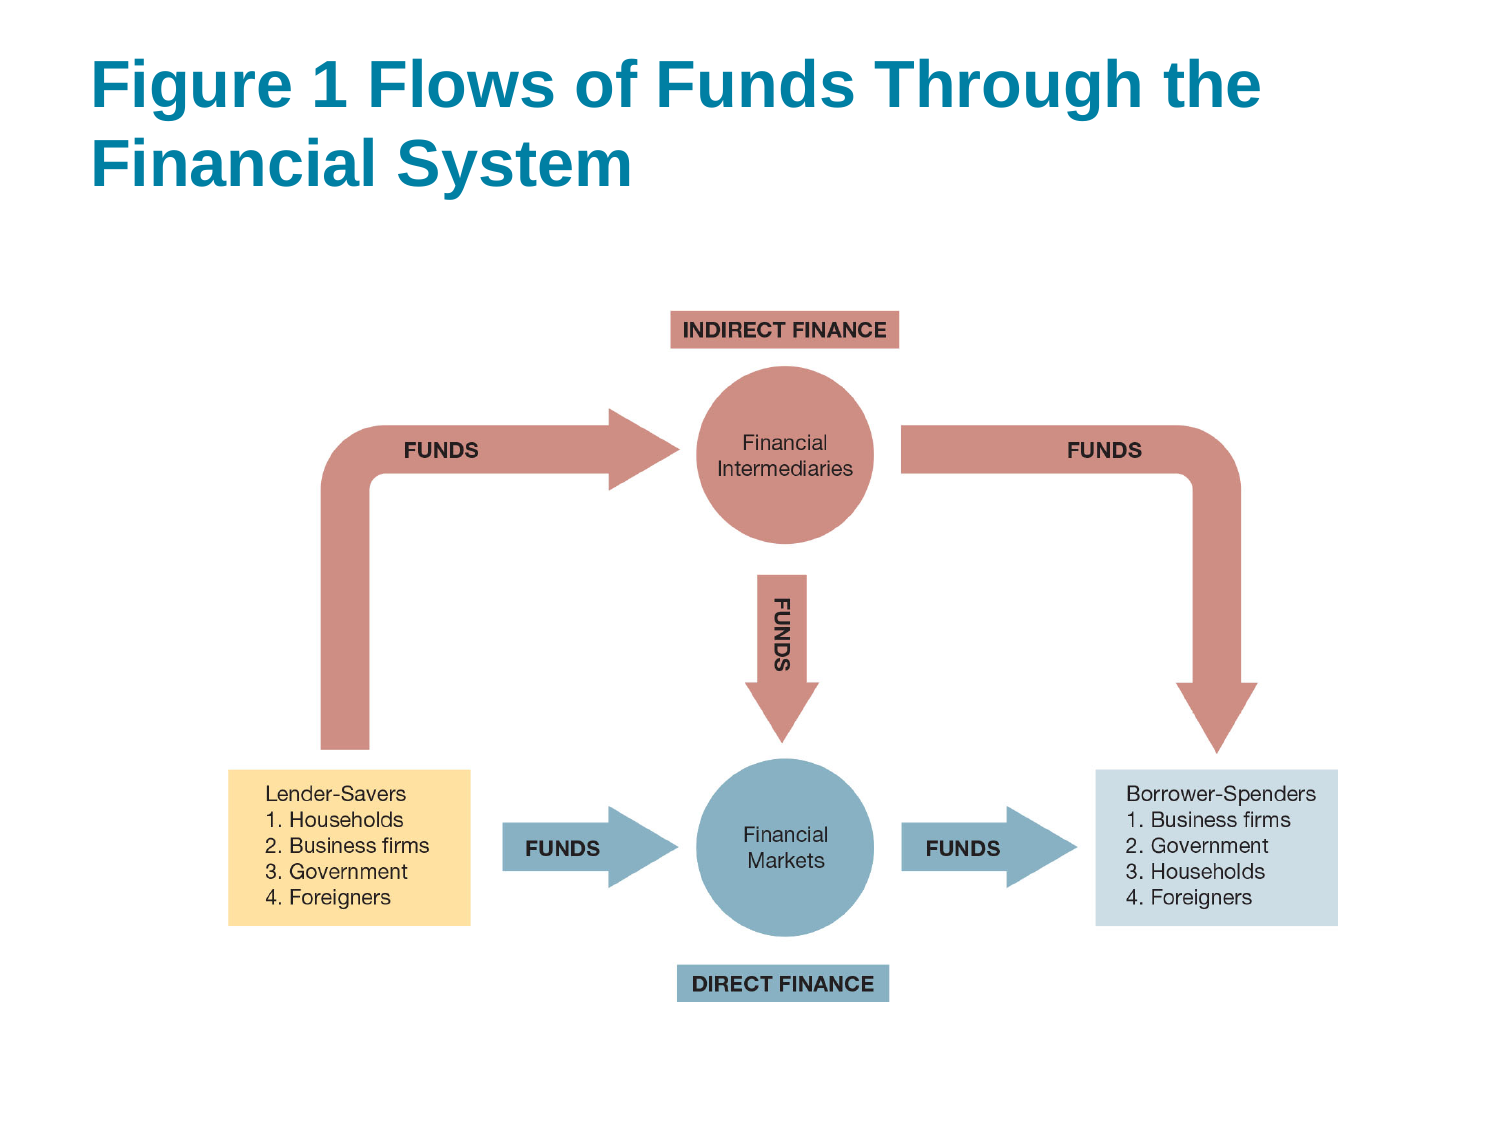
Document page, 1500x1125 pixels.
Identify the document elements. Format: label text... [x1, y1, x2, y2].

title Figure 1 Flows of Funds Through the Financial System [75, 35, 1425, 216]
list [227, 310, 1338, 1002]
